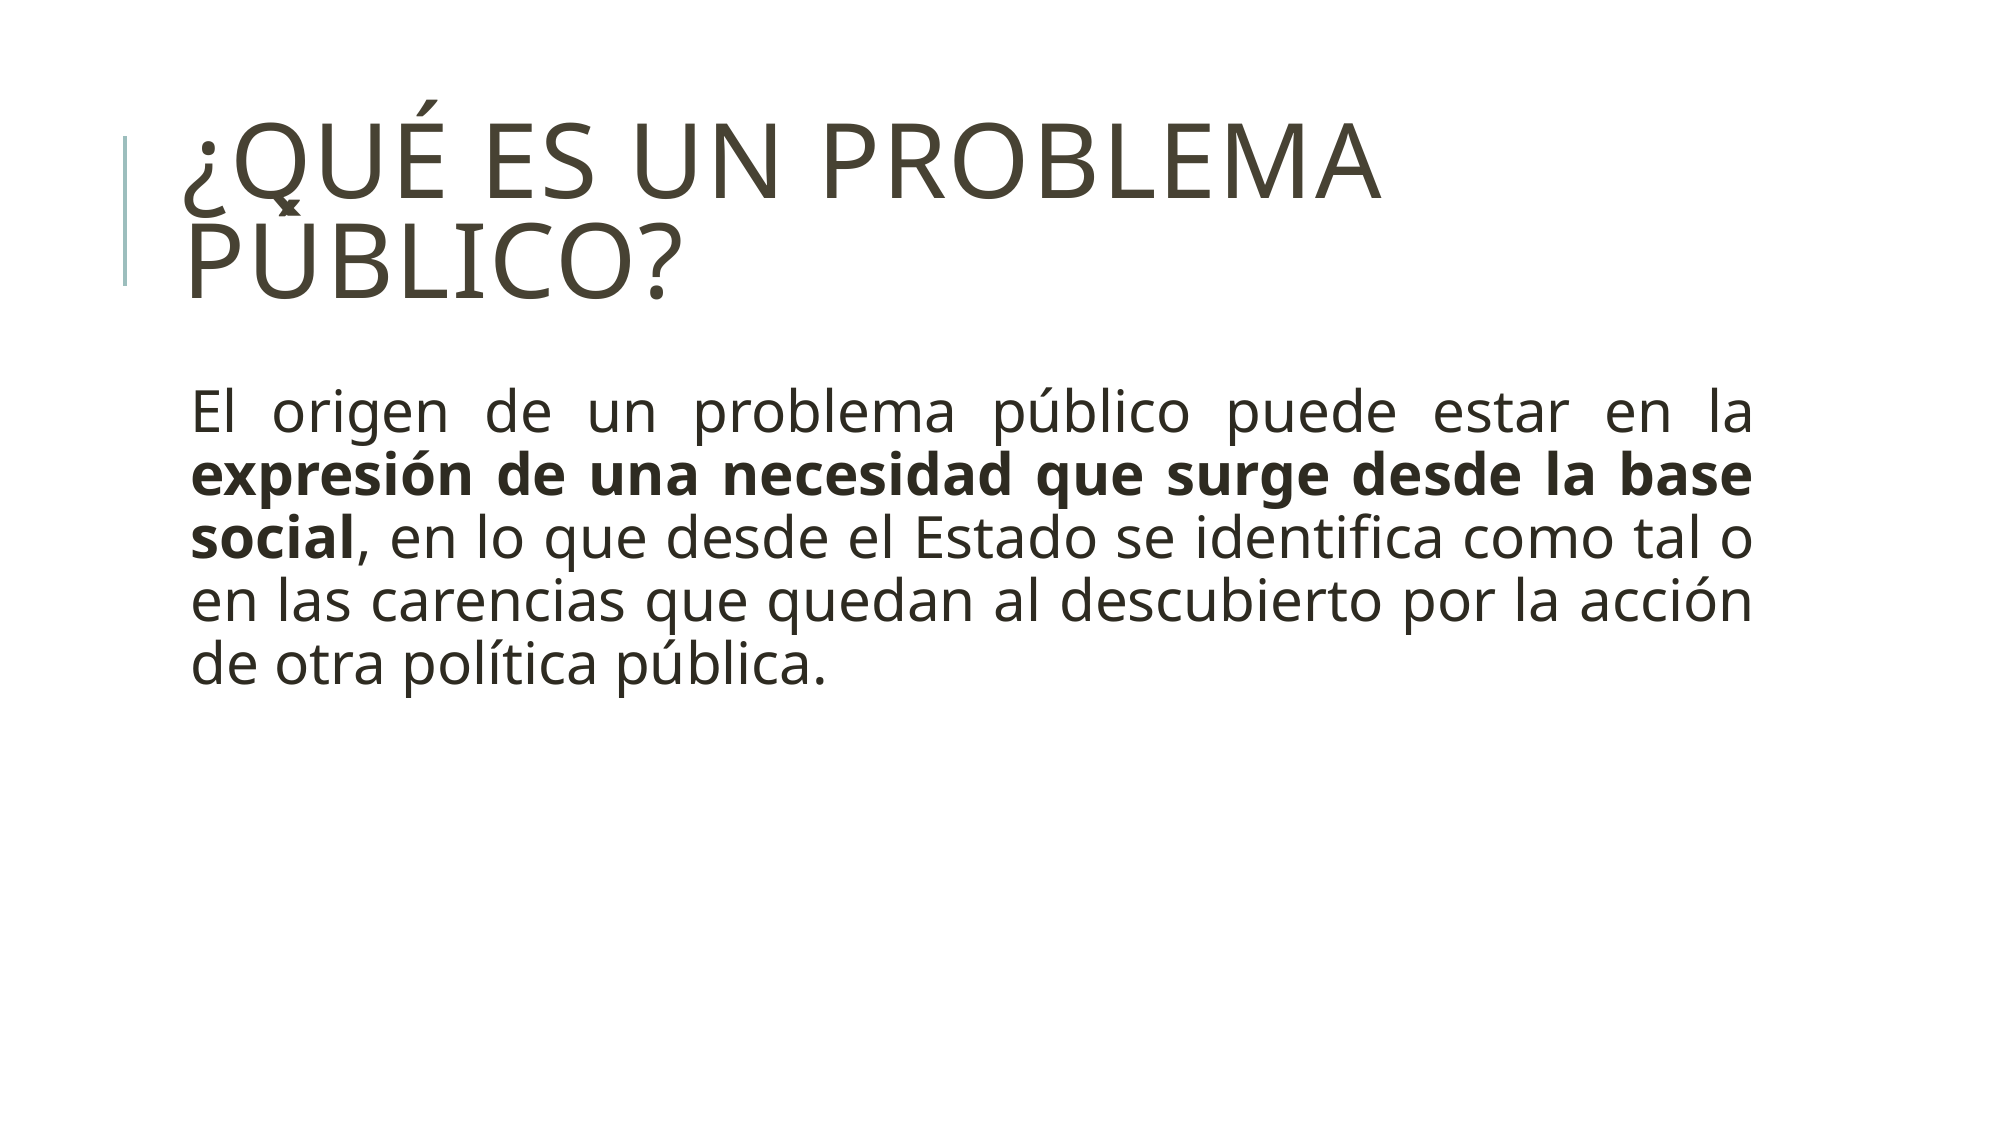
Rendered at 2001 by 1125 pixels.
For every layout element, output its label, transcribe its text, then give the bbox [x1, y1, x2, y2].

list El origen de un problema público puede estar en la expresión de una necesidad que surge desde la base social, en lo que desde el Estado se identifica como tal o en las carencias que quedan al descubierto por la acción de otra política pública. [168, 375, 1763, 1035]
title ¿Qué es un problema público? [168, 96, 1763, 342]
